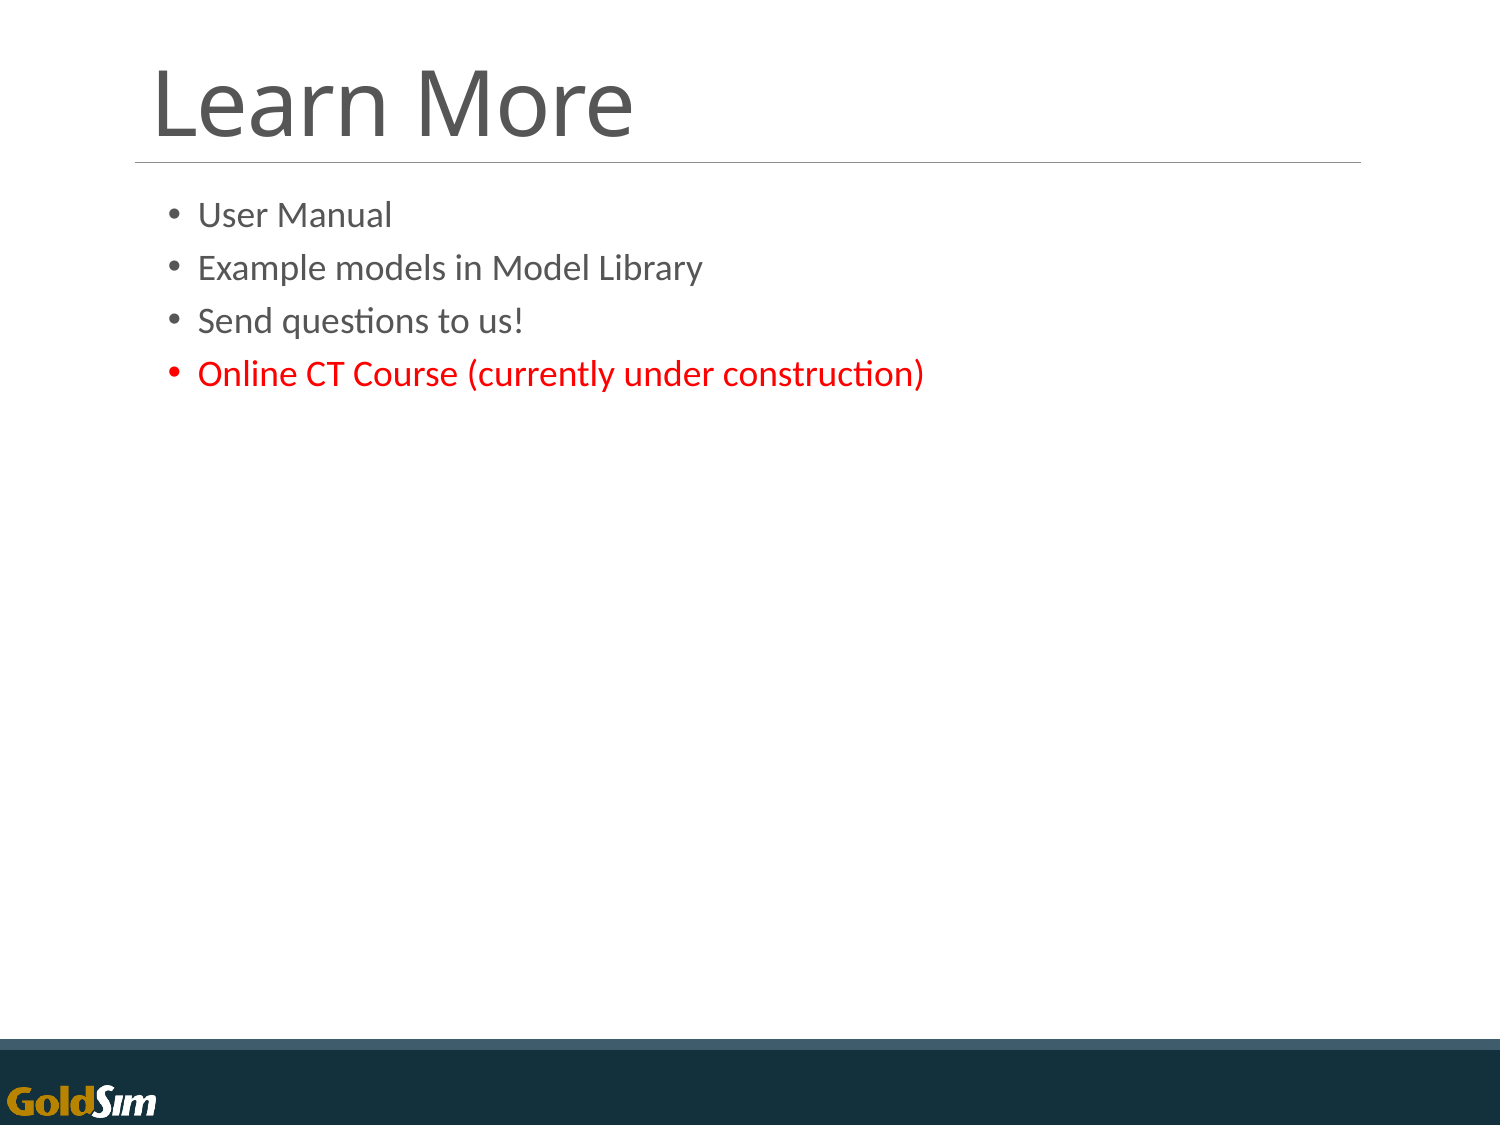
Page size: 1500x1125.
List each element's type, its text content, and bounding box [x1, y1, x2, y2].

title Learn More [135, 24, 1373, 163]
picture [7, 1085, 156, 1118]
list User Manual Example models in Model Library Send questions to us! Online CT Course (currently under construction) [135, 187, 1373, 511]
